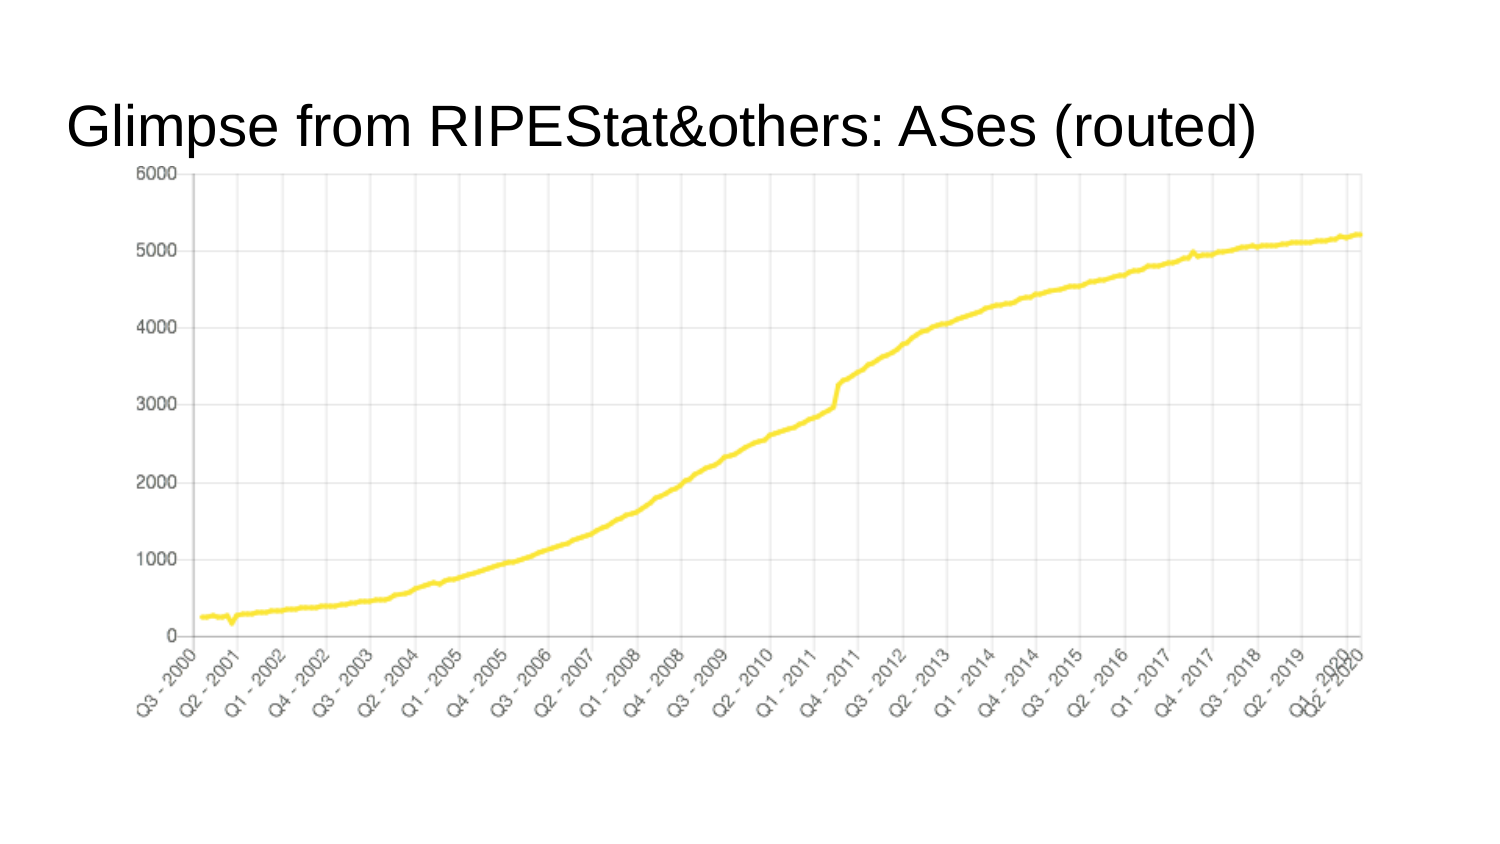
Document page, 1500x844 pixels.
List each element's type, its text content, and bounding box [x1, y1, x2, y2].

picture [116, 166, 1383, 724]
title Glimpse from RIPEStat&others: ASes (routed) [51, 72, 1449, 167]
